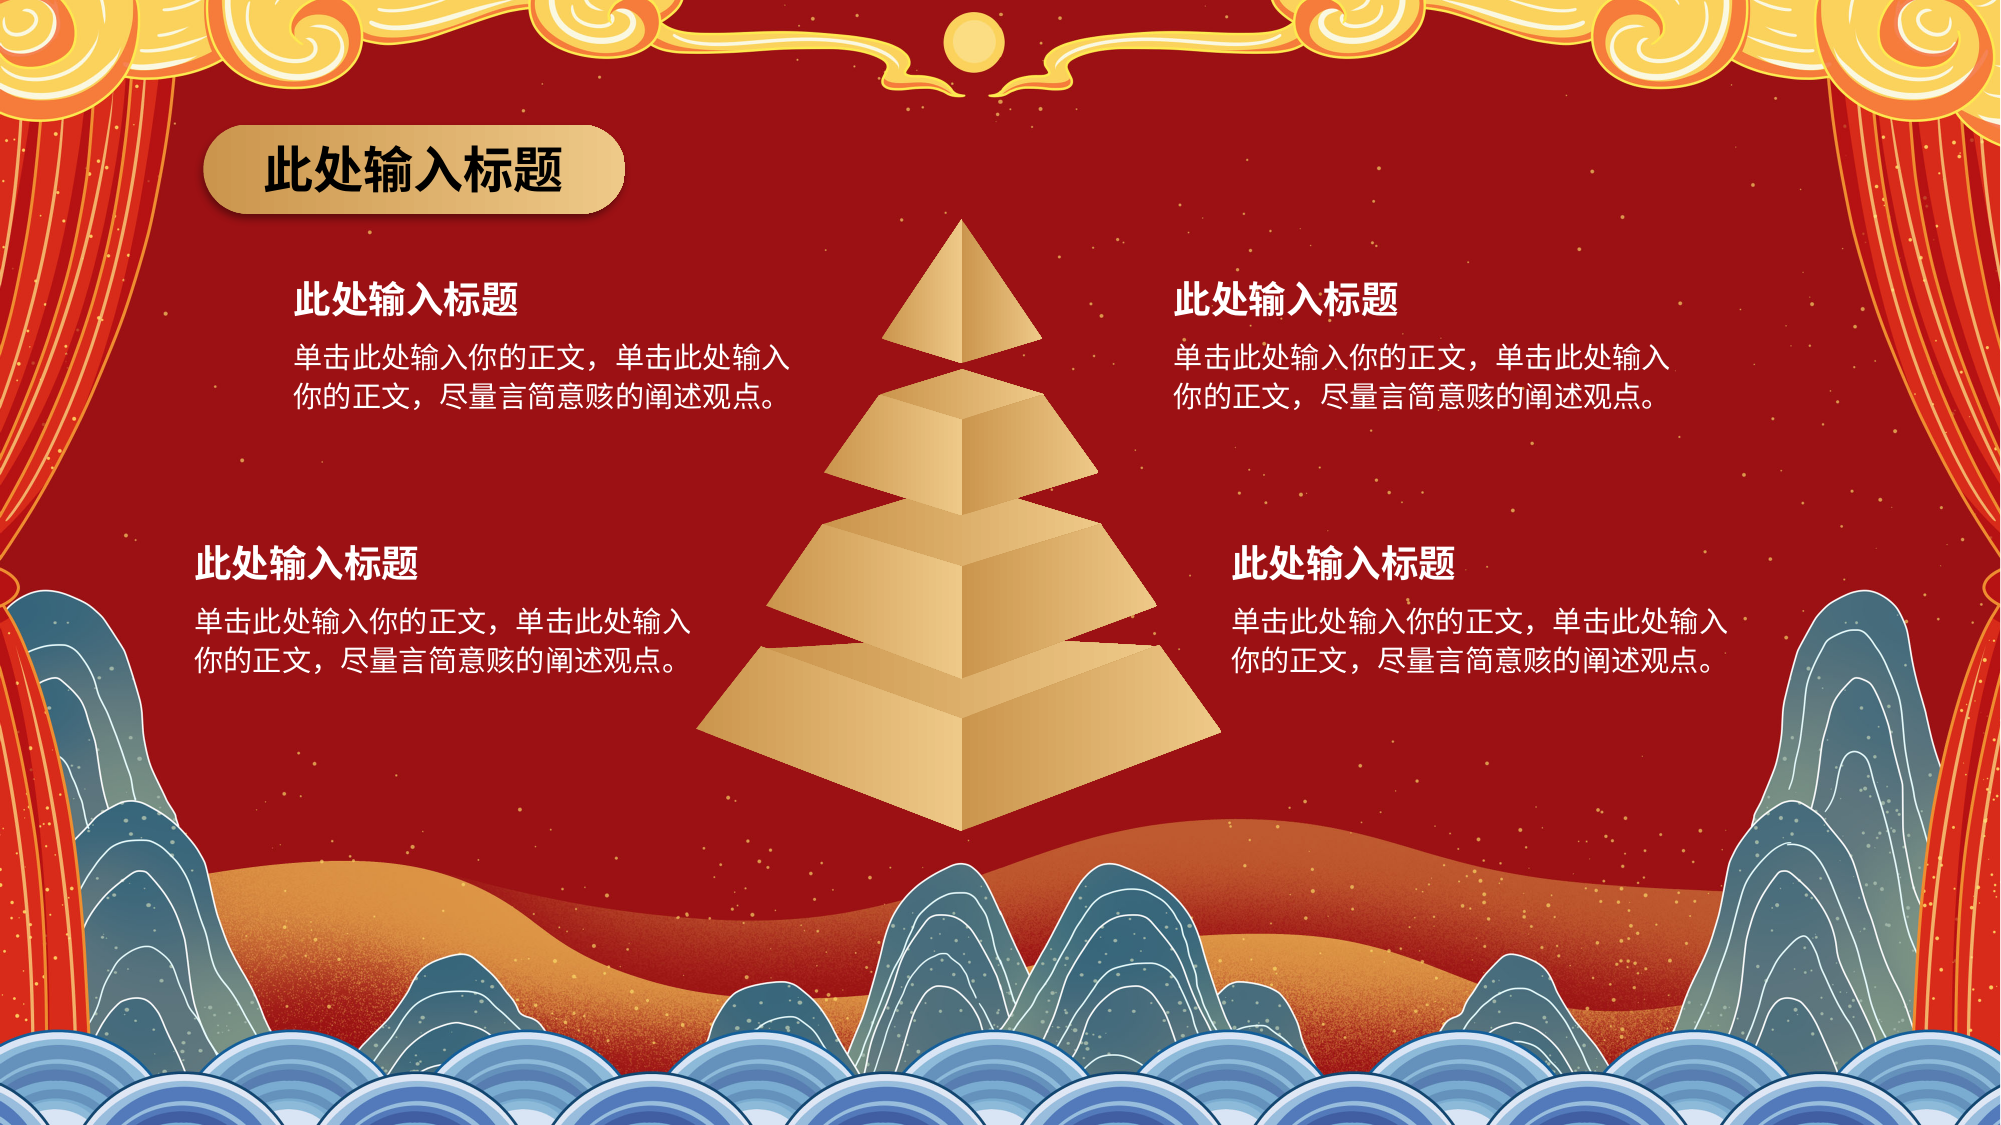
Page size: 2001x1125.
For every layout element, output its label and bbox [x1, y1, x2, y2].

text_box [963, 645, 1222, 831]
picture [0, 0, 2001, 1125]
text_box [696, 646, 963, 832]
text_box [766, 524, 963, 679]
text_box [278, 268, 815, 422]
text_box [1216, 532, 1752, 686]
text_box [203, 124, 626, 214]
text_box [823, 498, 1101, 566]
text_box [881, 369, 1043, 419]
text_box [962, 524, 1158, 678]
text_box [823, 394, 963, 516]
text_box [963, 221, 1042, 363]
text_box [881, 218, 963, 364]
text_box [963, 394, 1099, 515]
text_box [769, 641, 1153, 718]
text_box [179, 532, 716, 686]
text_box [1159, 268, 1695, 422]
